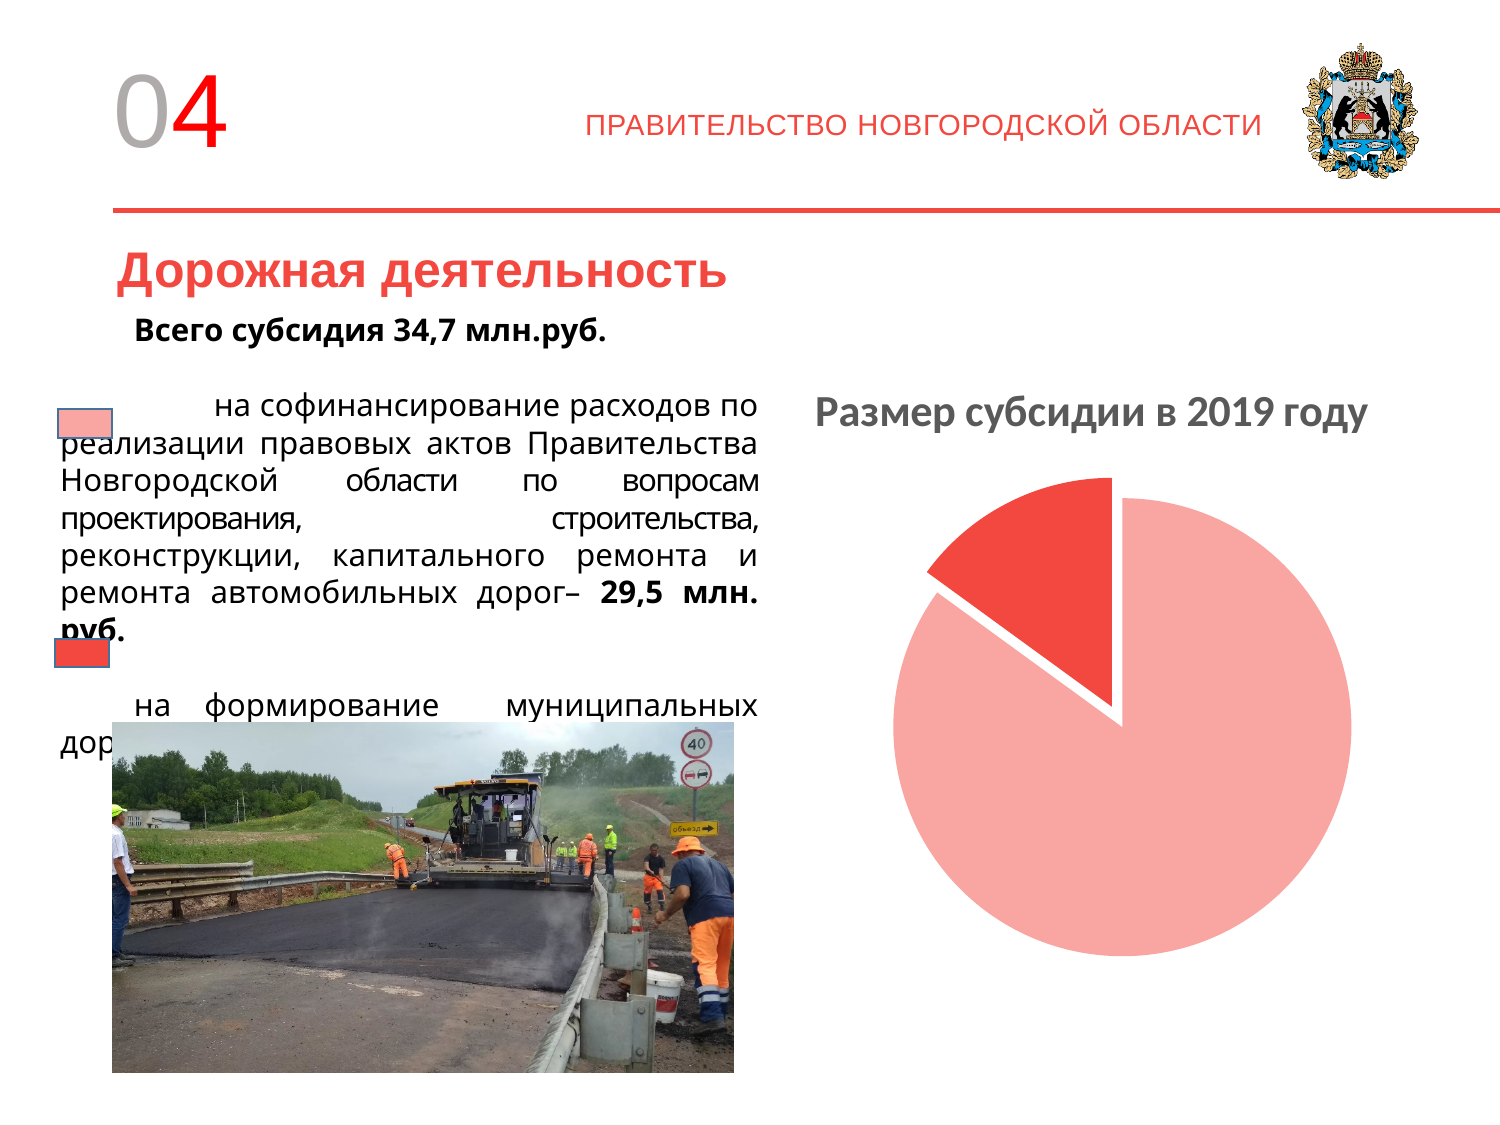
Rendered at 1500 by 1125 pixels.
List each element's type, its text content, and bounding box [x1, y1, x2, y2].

text_box [54, 638, 110, 668]
picture [111, 722, 734, 1073]
picture [1302, 43, 1419, 179]
text_box Дорожная деятельность [103, 237, 1397, 331]
chart [677, 331, 1500, 1065]
text_box [57, 408, 113, 439]
text_box Всего субсидия 34,7 млн.руб. на софинансирование расходов по реализации правовых актов Правительства Новгородской области по вопросам проектирования, строительства, реконструкции, капитального ремонта и ремонта автомобильных дорог– 29,5 млн. руб. на формирование муниципальных дорожных фондов – 5,2 млн. руб. [44, 303, 774, 768]
text_box 04 [98, 36, 312, 177]
text_box ПРАВИТЕЛЬСТВО НОВГОРОДСКОЙ ОБЛАСТИ [570, 102, 1302, 147]
